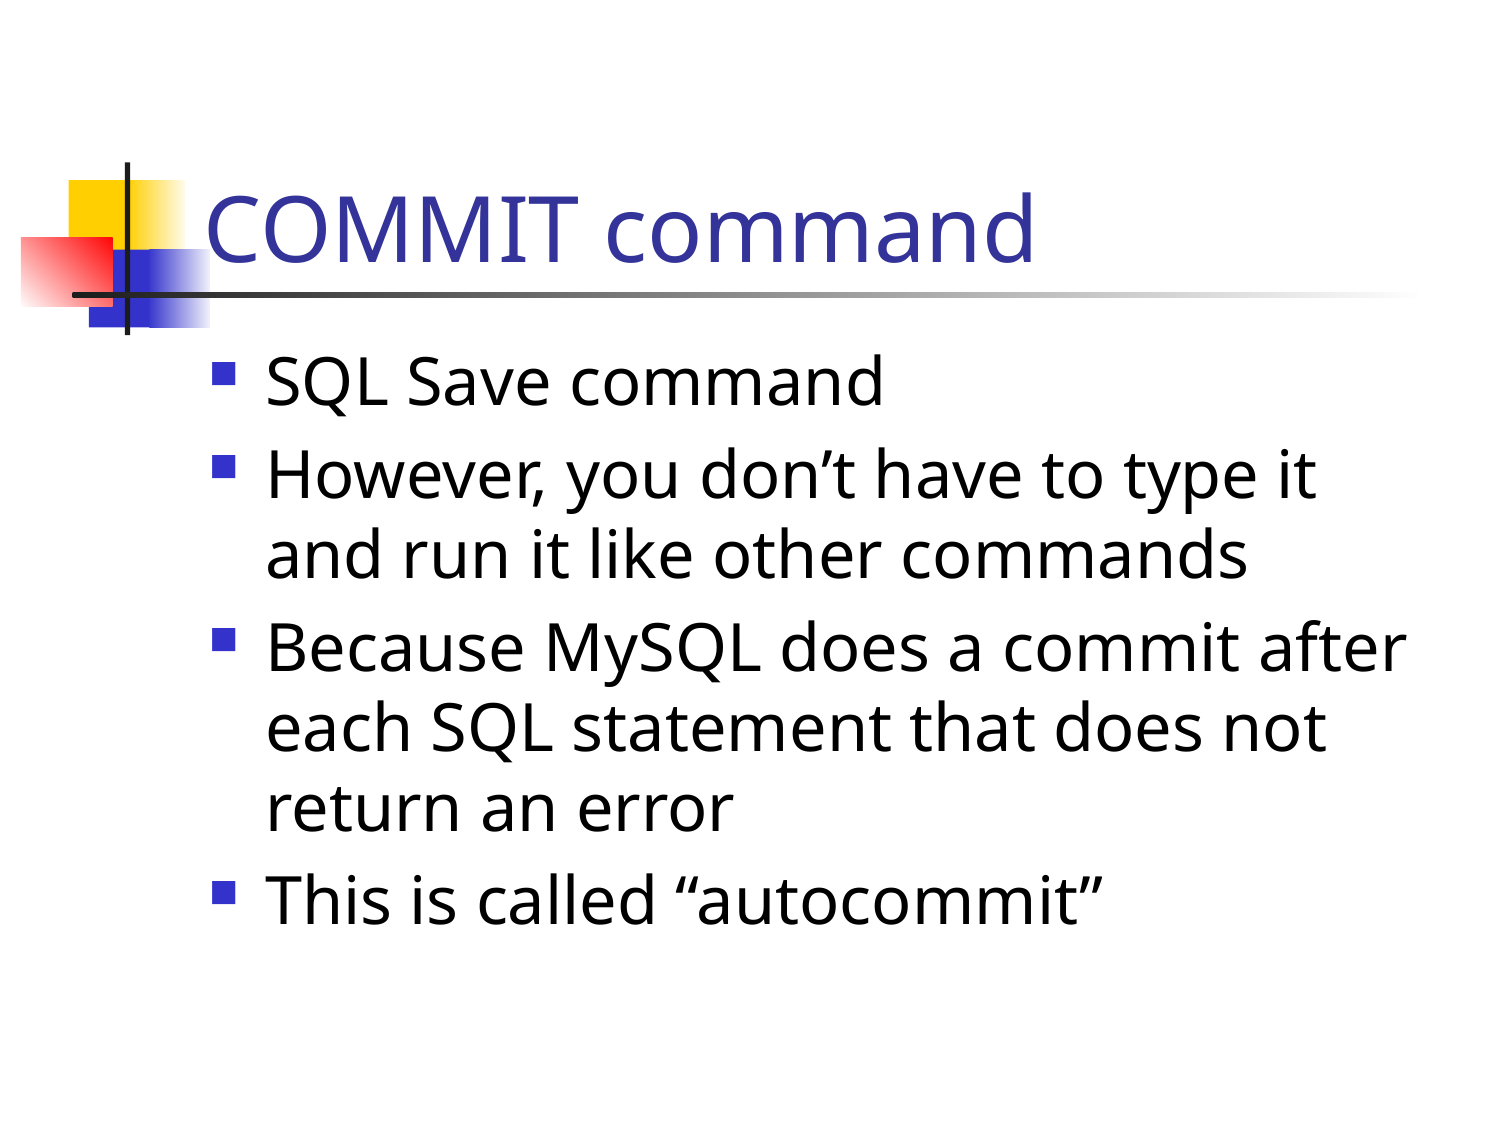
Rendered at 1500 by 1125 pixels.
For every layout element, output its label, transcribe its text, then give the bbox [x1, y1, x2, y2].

list SQL Save command However, you don’t have to type it and run it like other commands Because MySQL does a commit after each SQL statement that does not return an error This is called “autocommit” [193, 331, 1469, 1006]
title COMMIT command [188, 101, 1468, 289]
